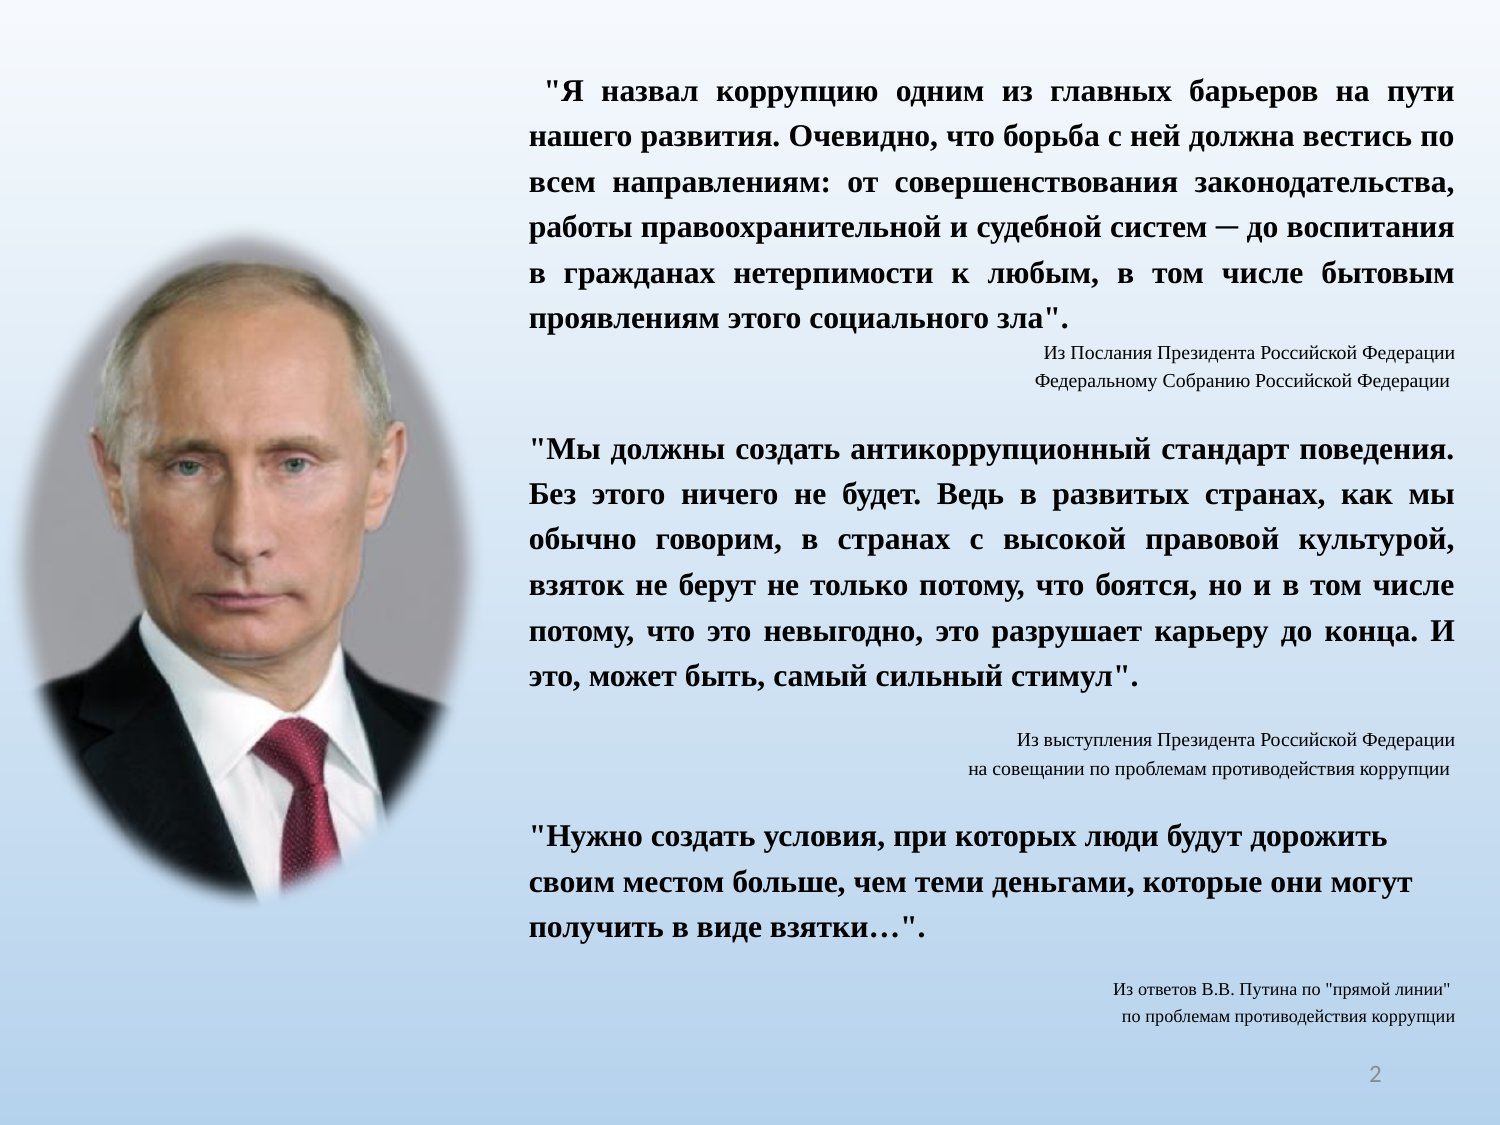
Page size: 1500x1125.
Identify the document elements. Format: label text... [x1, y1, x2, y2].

picture [3, 219, 486, 913]
list "Я назвал коррупцию одним из главных барьеров на пути нашего развития. Очевидно, что борьба с ней должна вестись по всем направлениям: от совершенствования законодательства, работы правоохранительной и судебной систем ─ до воспитания в гражданах нетерпимости к любым, в том числе бытовым проявлениям этого социального зла". Из Послания Президента Российской Федерации Федеральному Собранию Российской Федерации "Мы должны создать антикоррупционный стандарт поведения. Без этого ничего не будет. Ведь в развитых странах, как мы обычно говорим, в странах с высокой правовой культурой, взяток не берут не только потому, что боятся, но и в том числе потому, что это невыгодно, это разрушает карьеру до конца. И это, может быть, самый сильный стимул". Из выступления Президента Российской Федерации на совещании по проблемам противодействия коррупции "Нужно создать условия, при которых люди будут дорожить своим местом больше, чем теми деньгами, которые они могут получить в виде взятки…". Из ответов В.В. Путина по "прямой линии" по проблемам противодействия коррупции [513, 54, 1471, 1059]
slide_number 2 [1059, 1042, 1397, 1103]
